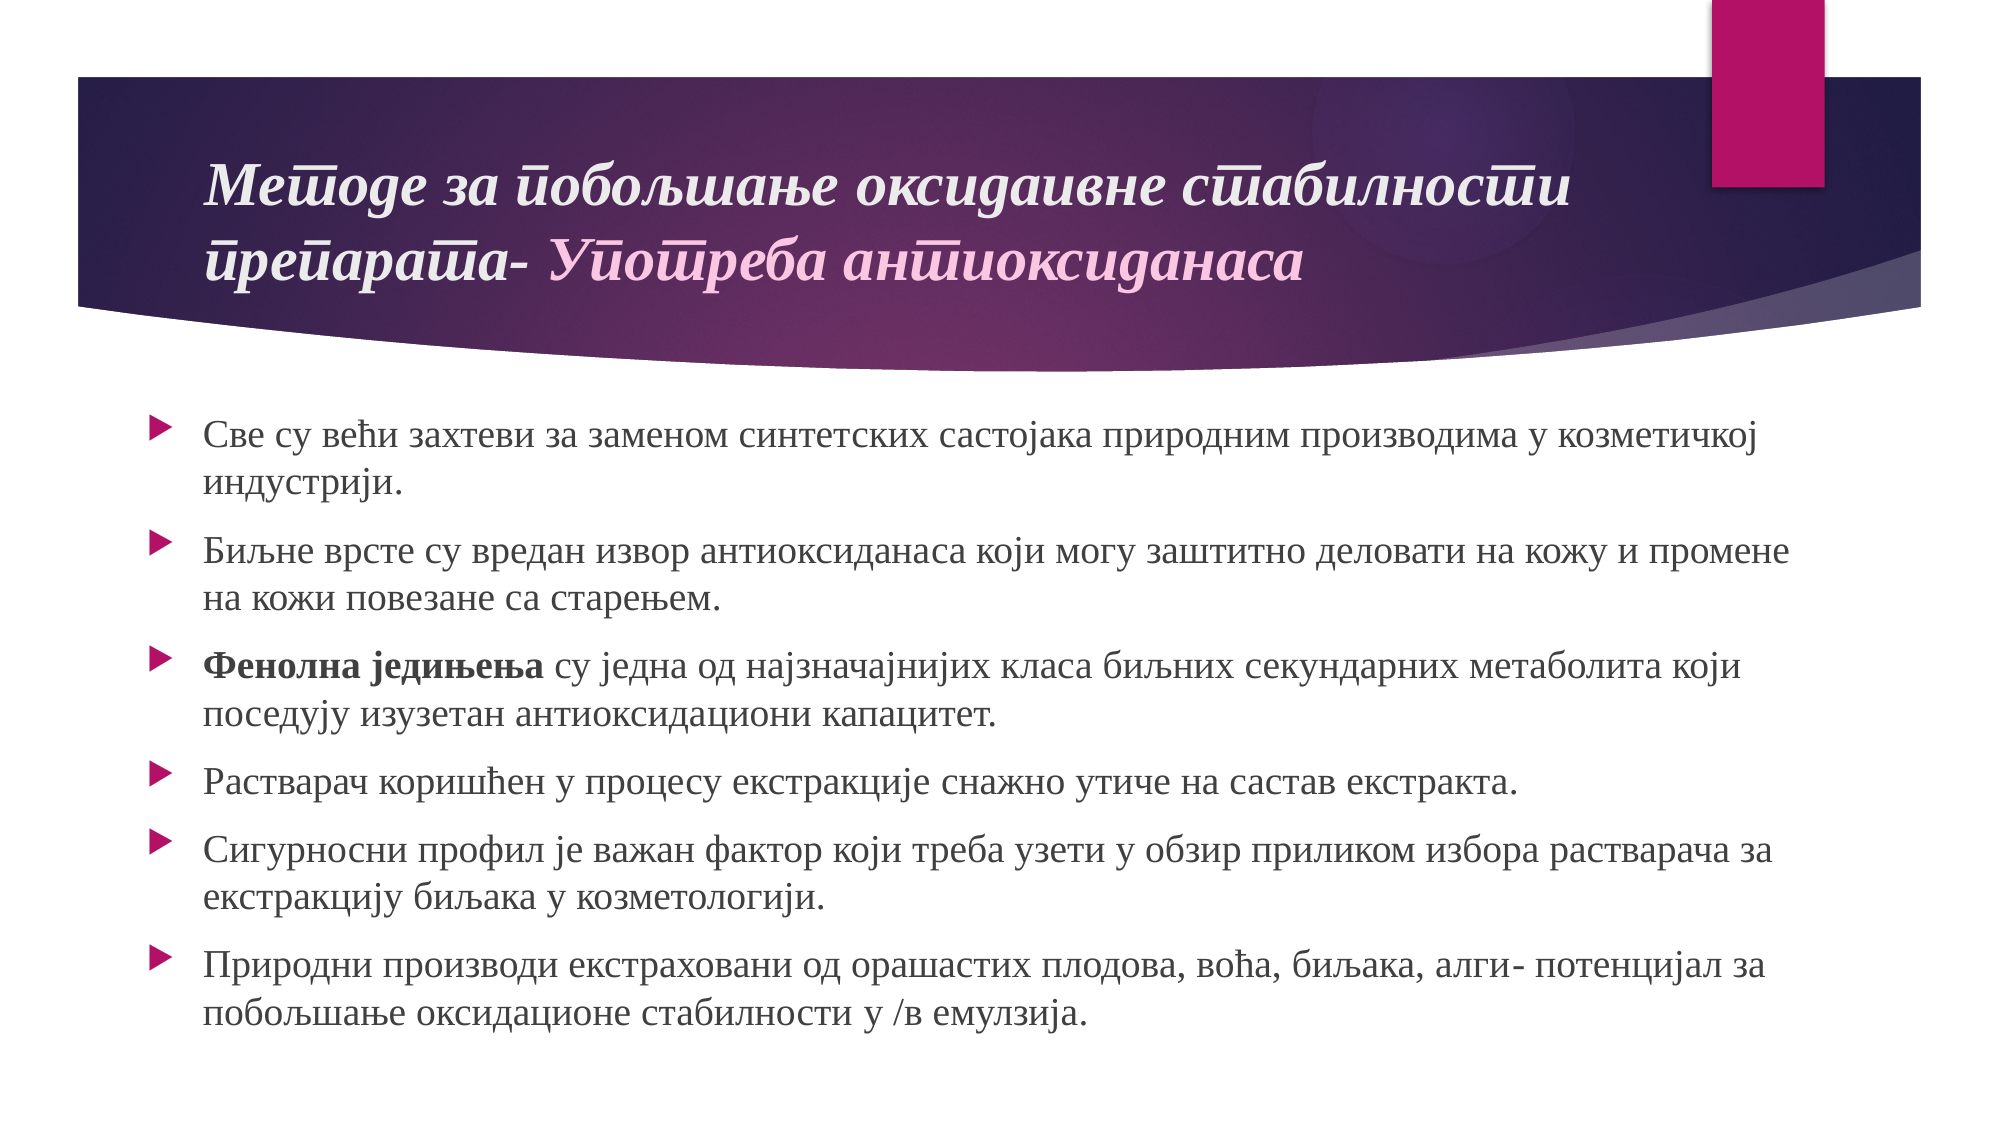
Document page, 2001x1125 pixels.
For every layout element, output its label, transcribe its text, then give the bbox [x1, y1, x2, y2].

list Све су већи захтеви за заменом синтетских састојака природним производима у козметичкој индустрији. Биљне врсте су вредан извор антиоксиданаса који могу заштитно деловати на кожу и промене на кожи повезане са старењем. Фенолна једињења су једна од најзначајнијих класа биљних секундарних метаболита који поседују изузетан антиоксидациони капацитет. Растварач коришћен у процесу екстракције снажно утиче на састав екстракта. Сигурносни профил је важан фактор који треба узети у обзир приликом избора растварача за екстракцију биљака у козметологији. Природни производи екстраховани од орашастих плодова, воћа, биљака, алги- потенцијал за побољшање оксидационе стабилности у /в емулзија. [131, 400, 1832, 1097]
title Методе за побољшање оксидаивне стабилности препарата- Употреба антиоксиданаса [189, 159, 1627, 276]
